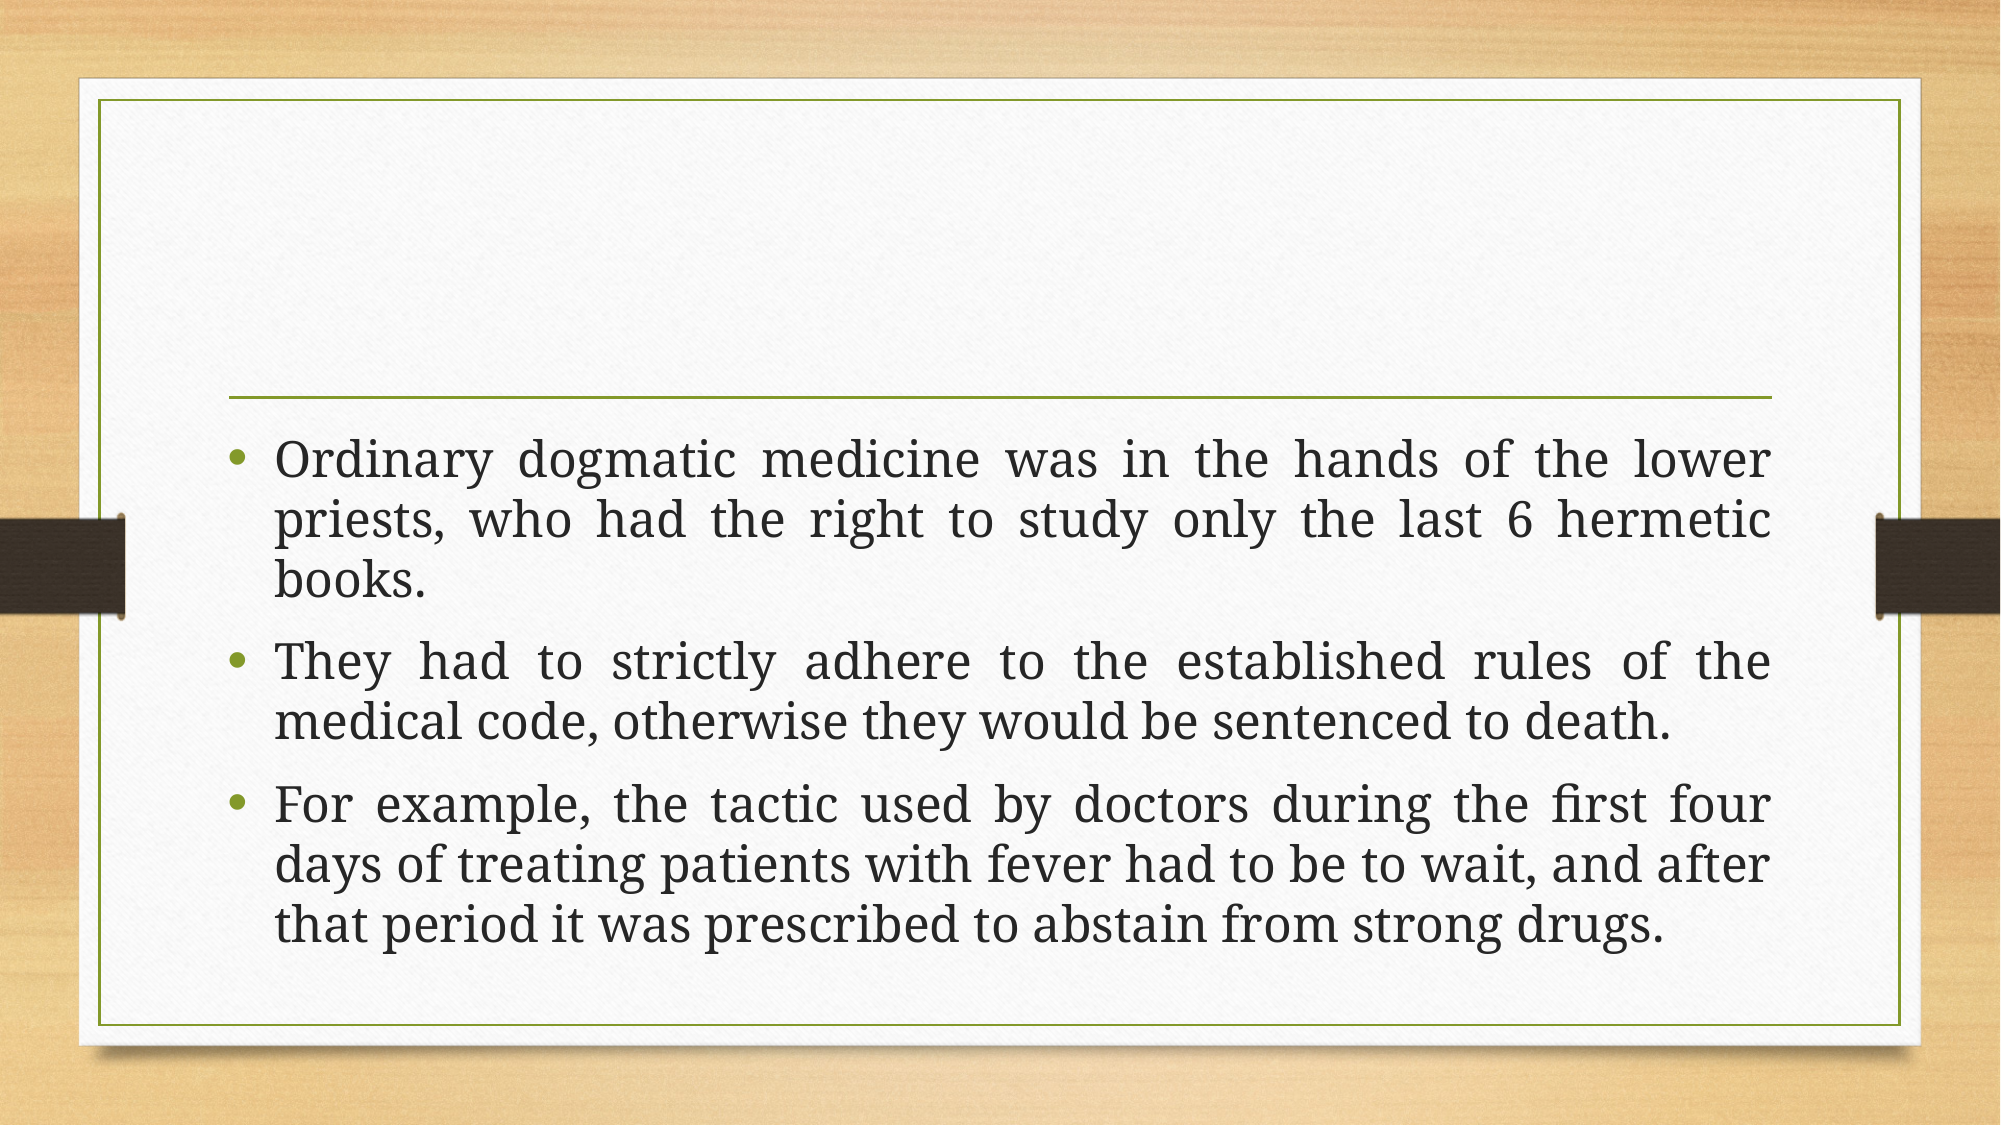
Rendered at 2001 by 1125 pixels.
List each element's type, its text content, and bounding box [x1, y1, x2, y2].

picture [0, 0, 2001, 1125]
list Ordinary dogmatic medicine was in the hands of the lower priests, who had the right to study only the last 6 hermetic books. They had to strictly adhere to the established rules of the medical code, otherwise they would be sentenced to death. For example, the tactic used by doctors during the first four days of treating patients with fever had to be to wait, and after that period it was prescribed to abstain from strong drugs. [212, 419, 1788, 964]
